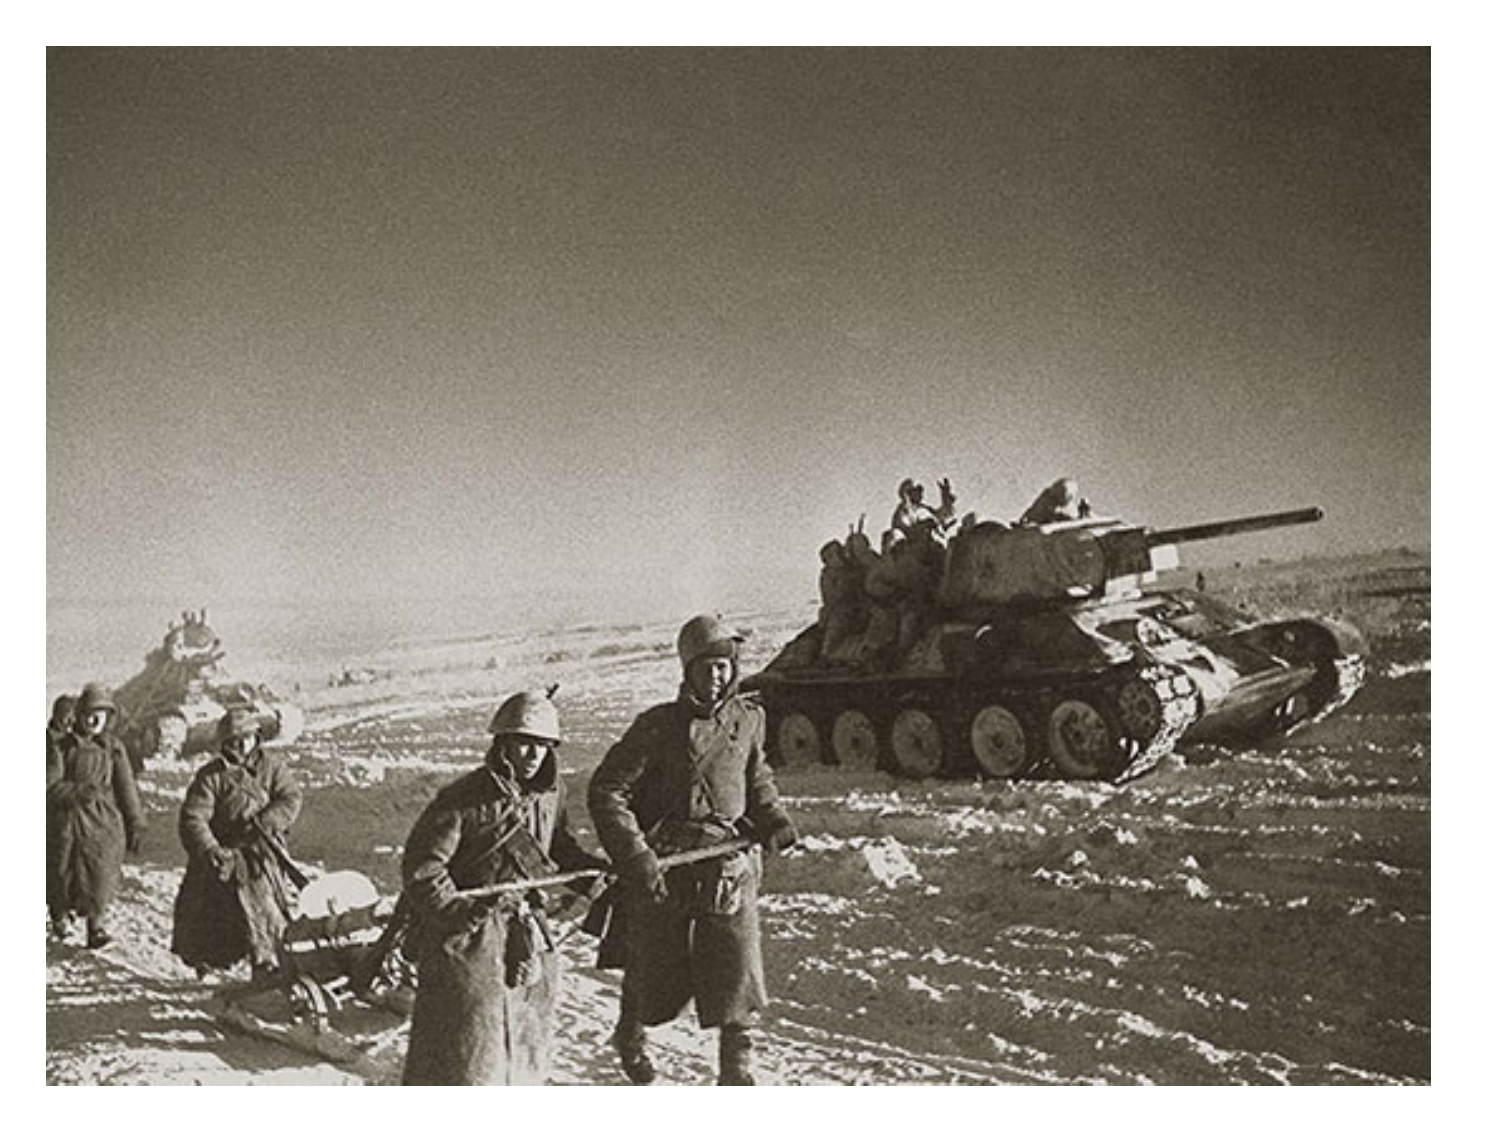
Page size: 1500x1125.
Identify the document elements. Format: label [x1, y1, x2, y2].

list [46, 46, 1431, 1086]
